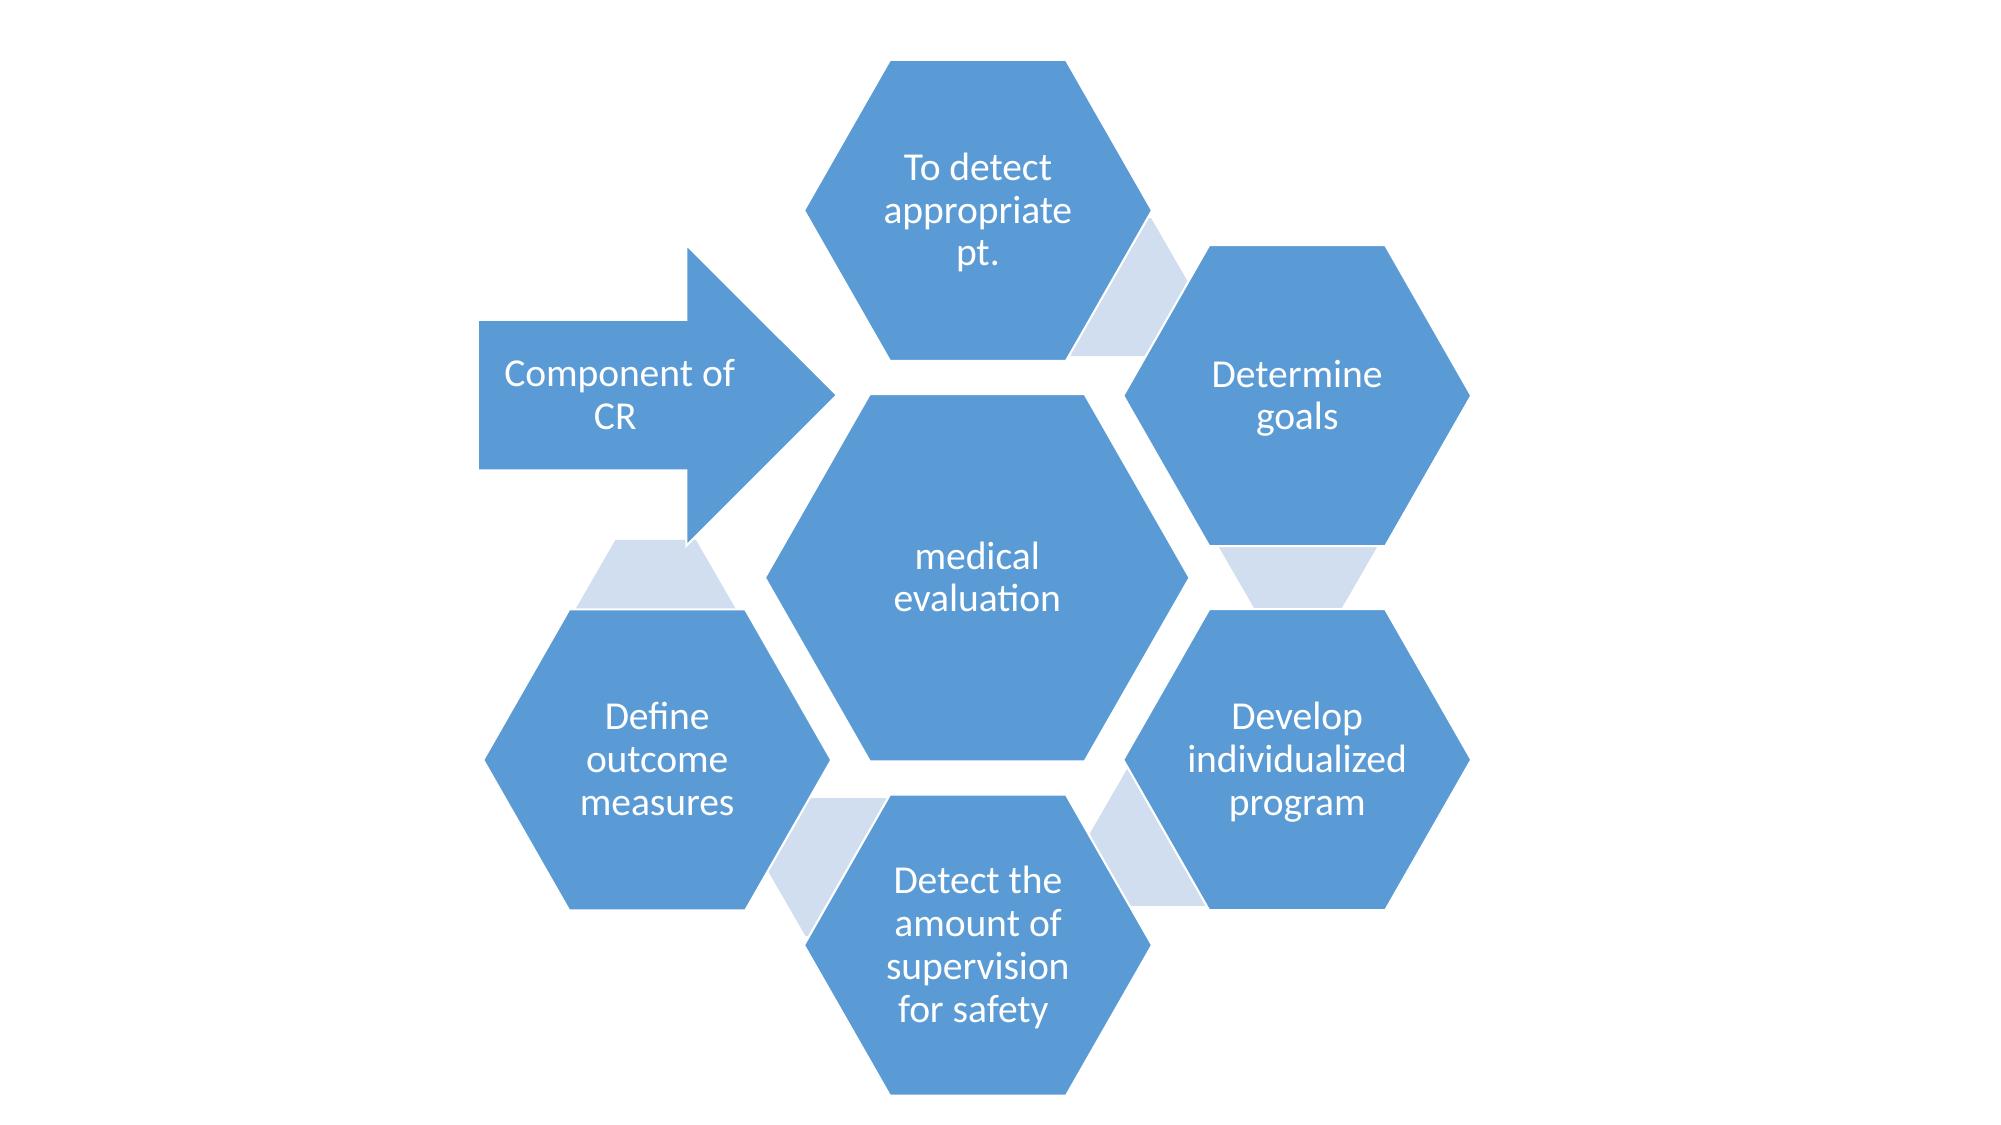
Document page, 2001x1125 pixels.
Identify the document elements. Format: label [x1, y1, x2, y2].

list [111, 59, 1838, 1096]
